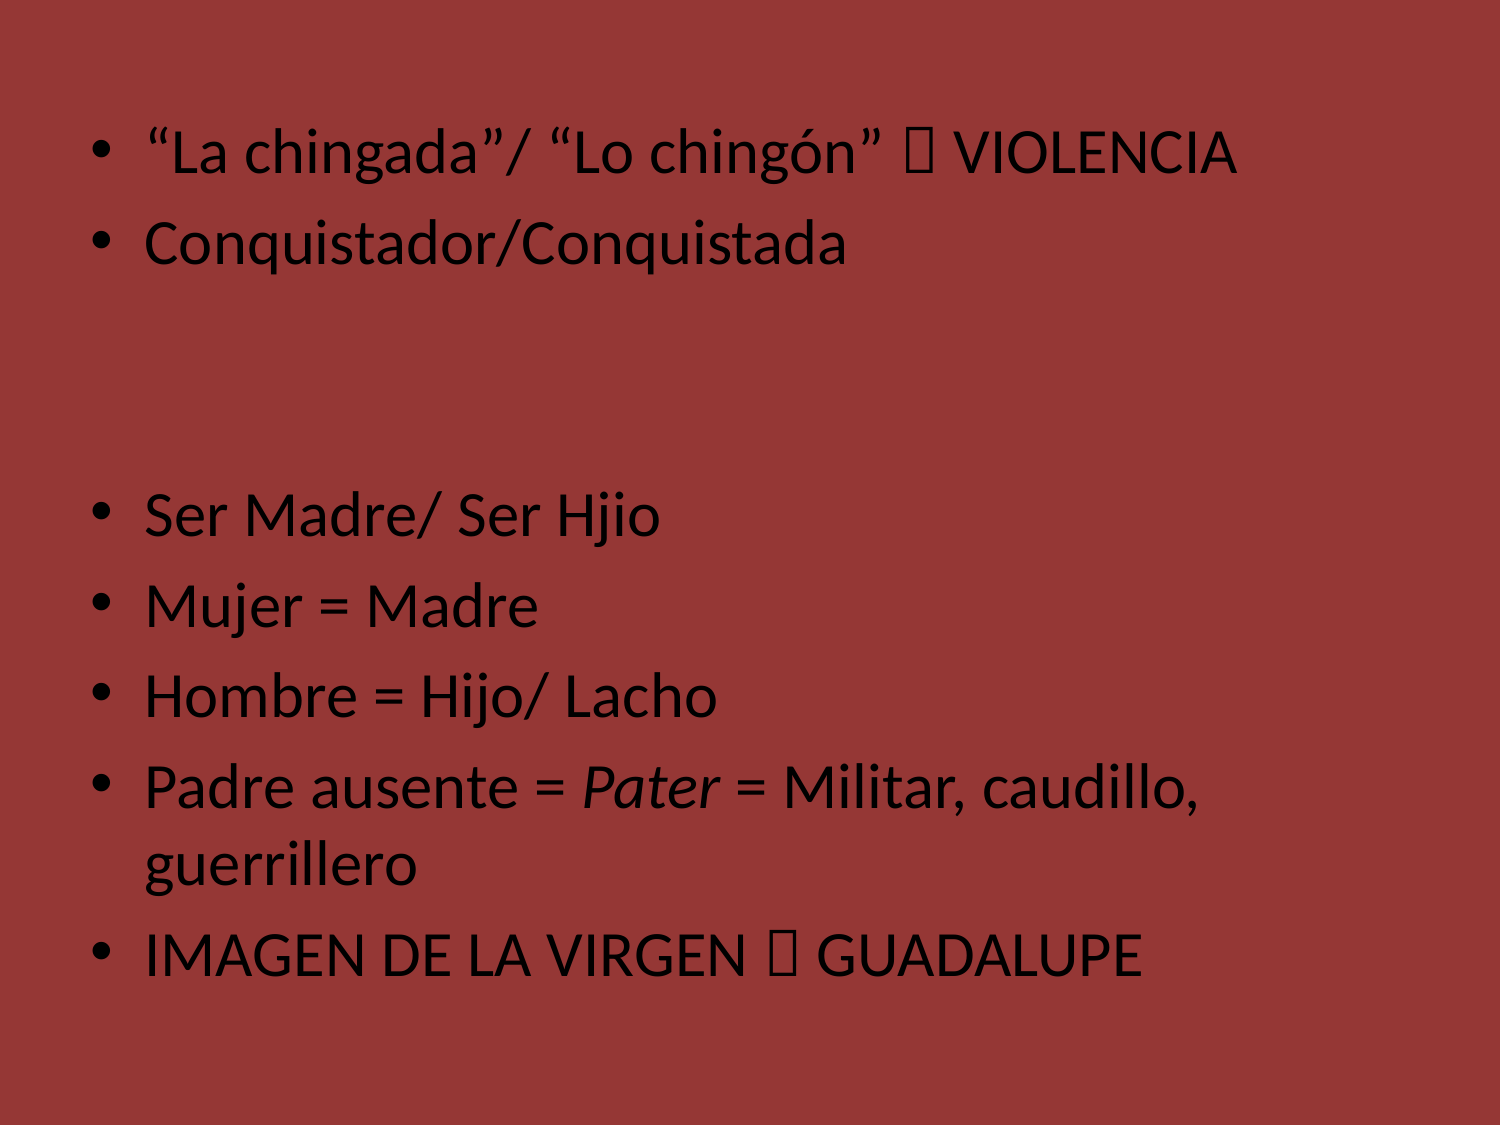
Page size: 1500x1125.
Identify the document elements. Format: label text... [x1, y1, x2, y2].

list “La chingada”/ “Lo chingón”  VIOLENCIA Conquistador/Conquistada Ser Madre/ Ser Hjio Mujer = Madre Hombre = Hijo/ Lacho Padre ausente = Pater = Militar, caudillo, guerrillero IMAGEN DE LA VIRGEN  GUADALUPE [75, 101, 1425, 1005]
